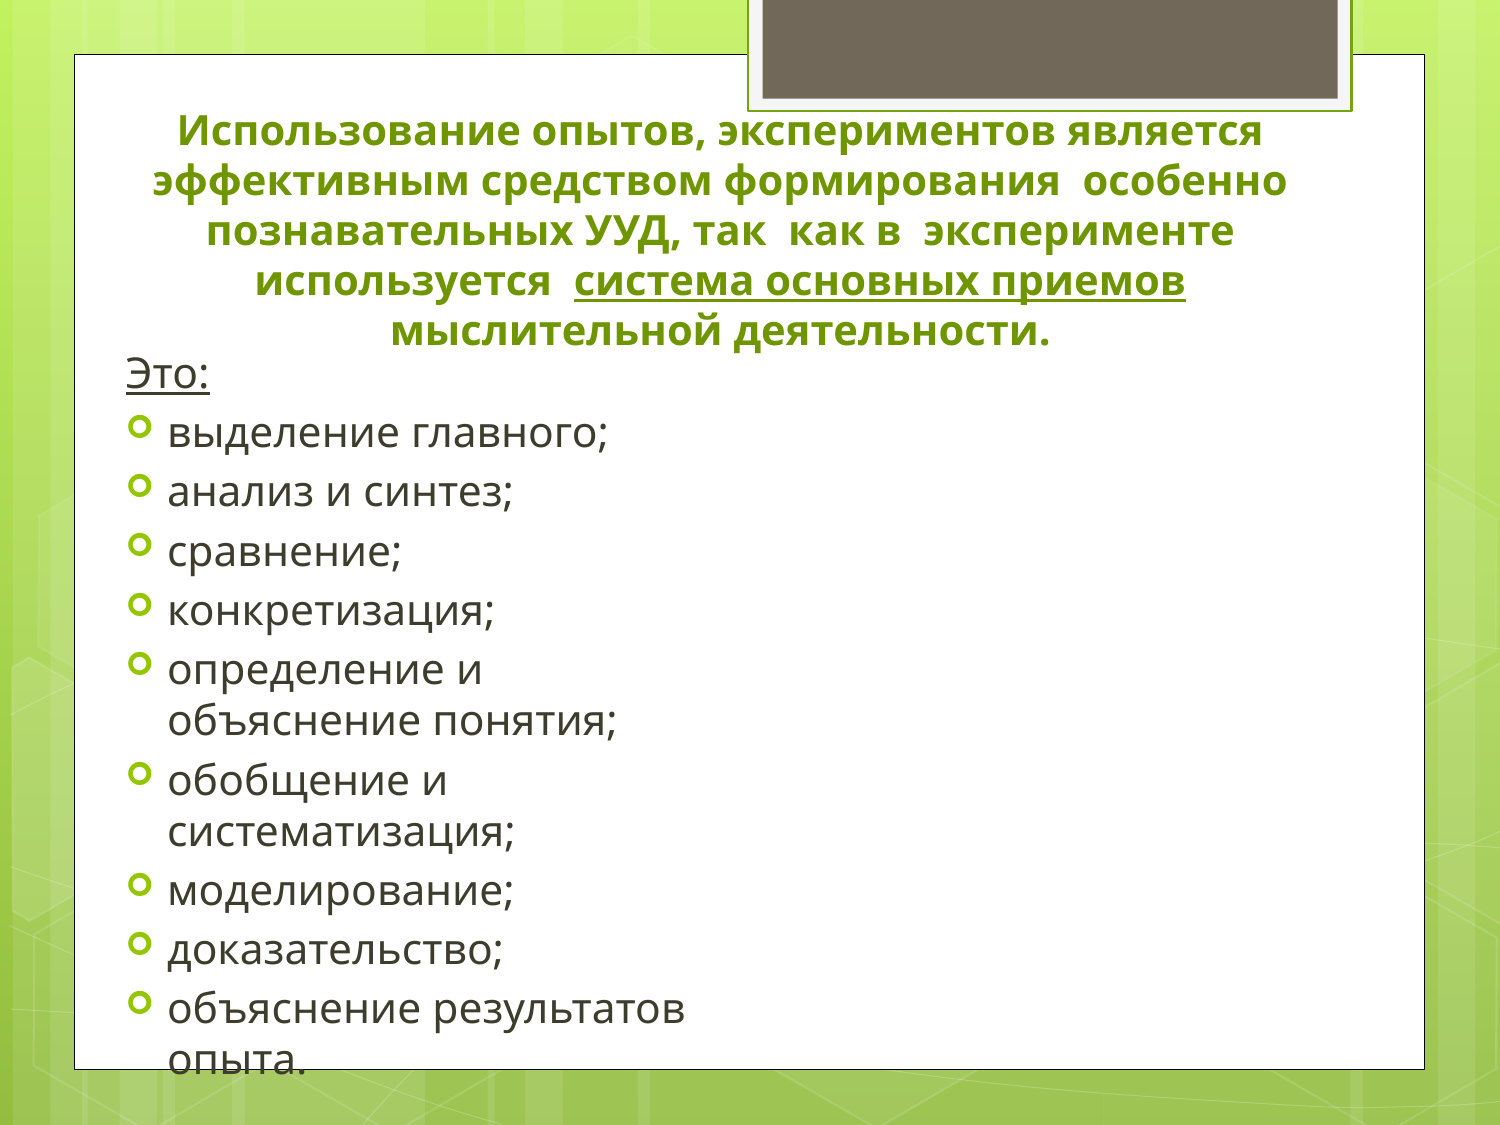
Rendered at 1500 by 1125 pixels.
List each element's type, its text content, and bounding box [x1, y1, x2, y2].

list Это: выделение главного; анализ и синтез; сравнение; конкретизация; определение и объяснение понятия; обобщение и систематизация; моделирование; доказательство; объяснение результатов опыта. [100, 338, 727, 1094]
title Использование опытов, экспериментов является эффективным средством формирования особенно познавательных УУД, так как в эксперименте используется система основных приемов мыслительной деятельности. [76, 137, 1365, 362]
